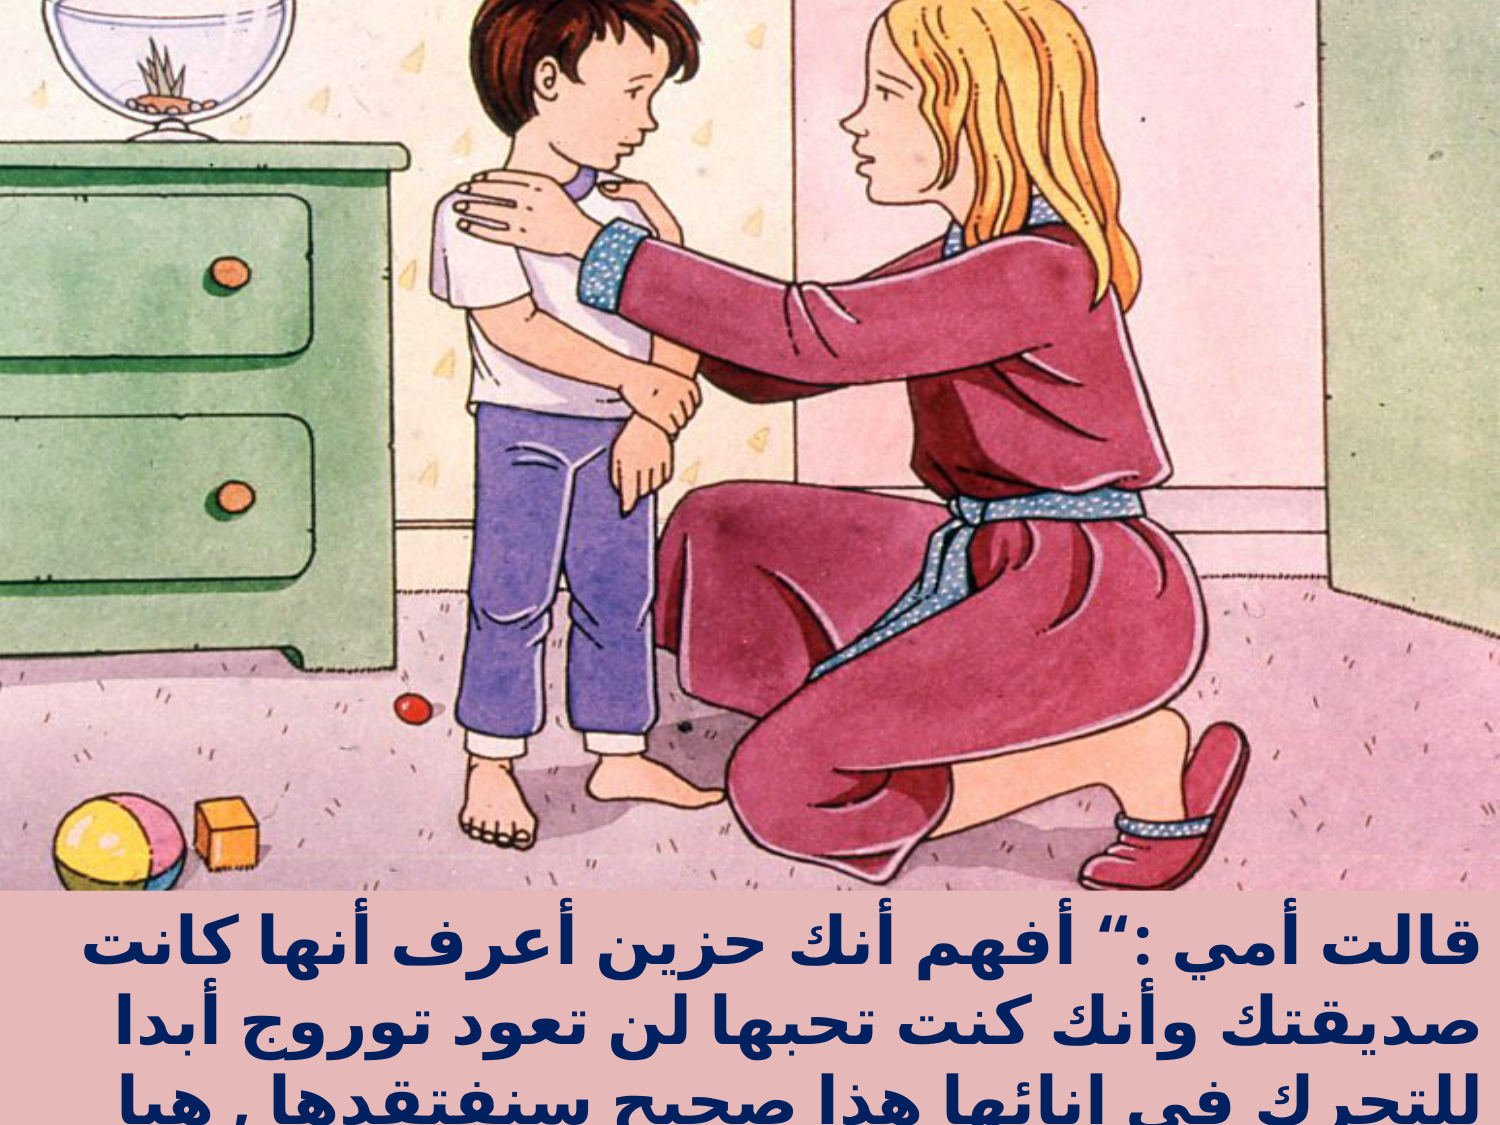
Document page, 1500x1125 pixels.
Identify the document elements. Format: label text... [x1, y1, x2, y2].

picture [0, 0, 1500, 891]
text_box قالت أمي :“ أفهم أنك حزين أعرف أنها كانت صديقتك وأنك كنت تحبها لن تعود توروج أبدا للتحرك في انائها هذا صحيح سنفتقدها , هيا ندفنها. [0, 898, 1500, 1125]
